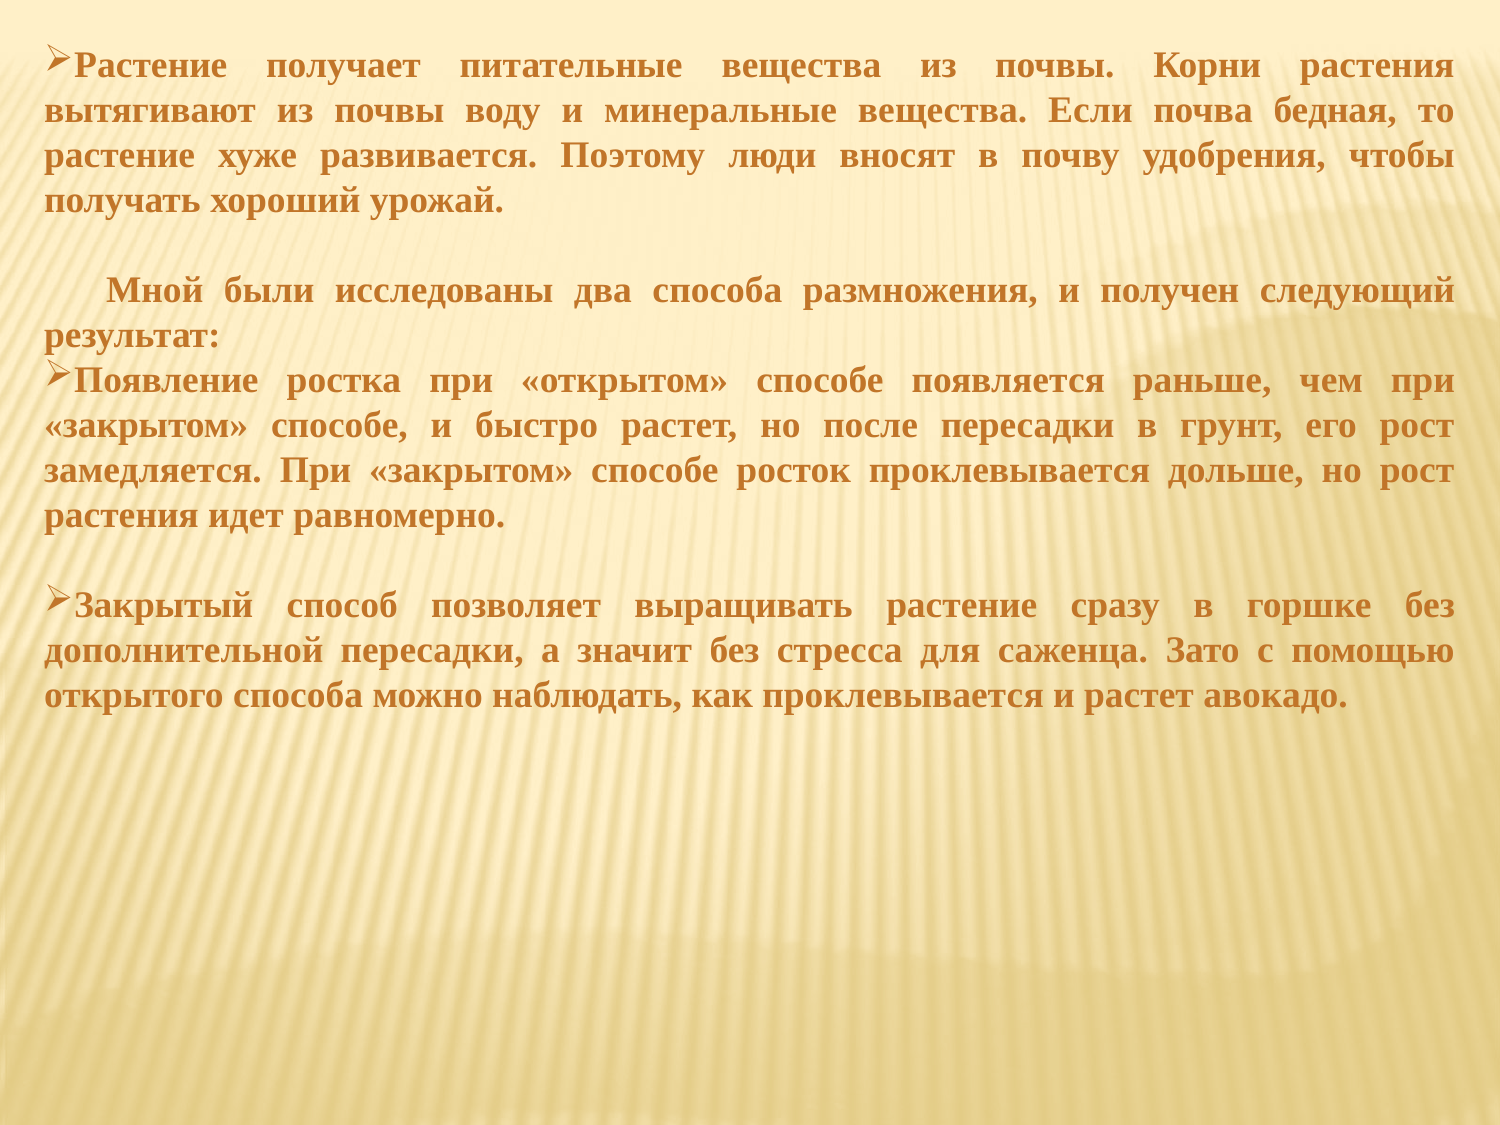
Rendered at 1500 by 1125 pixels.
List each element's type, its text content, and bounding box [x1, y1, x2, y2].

text_box Растение получает питательные вещества из почвы. Корни растения вытягивают из почвы воду и минеральные вещества. Если почва бедная, то растение хуже развивается. Поэтому люди вносят в почву удобрения, чтобы получать хороший урожай. Мной были исследованы два способа размножения, и получен следующий результат: Появление ростка при «открытом» способе появляется раньше, чем при «закрытом» способе, и быстро растет, но после пересадки в грунт, его рост замедляется. При «закрытом» способе росток проклевывается дольше, но рост растения идет равномерно. Закрытый способ позволяет выращивать растение сразу в горшке без дополнительной пересадки, а значит без стресса для саженца. Зато с помощью открытого способа можно наблюдать, как проклевывается и растет авокадо. [29, 32, 1471, 723]
